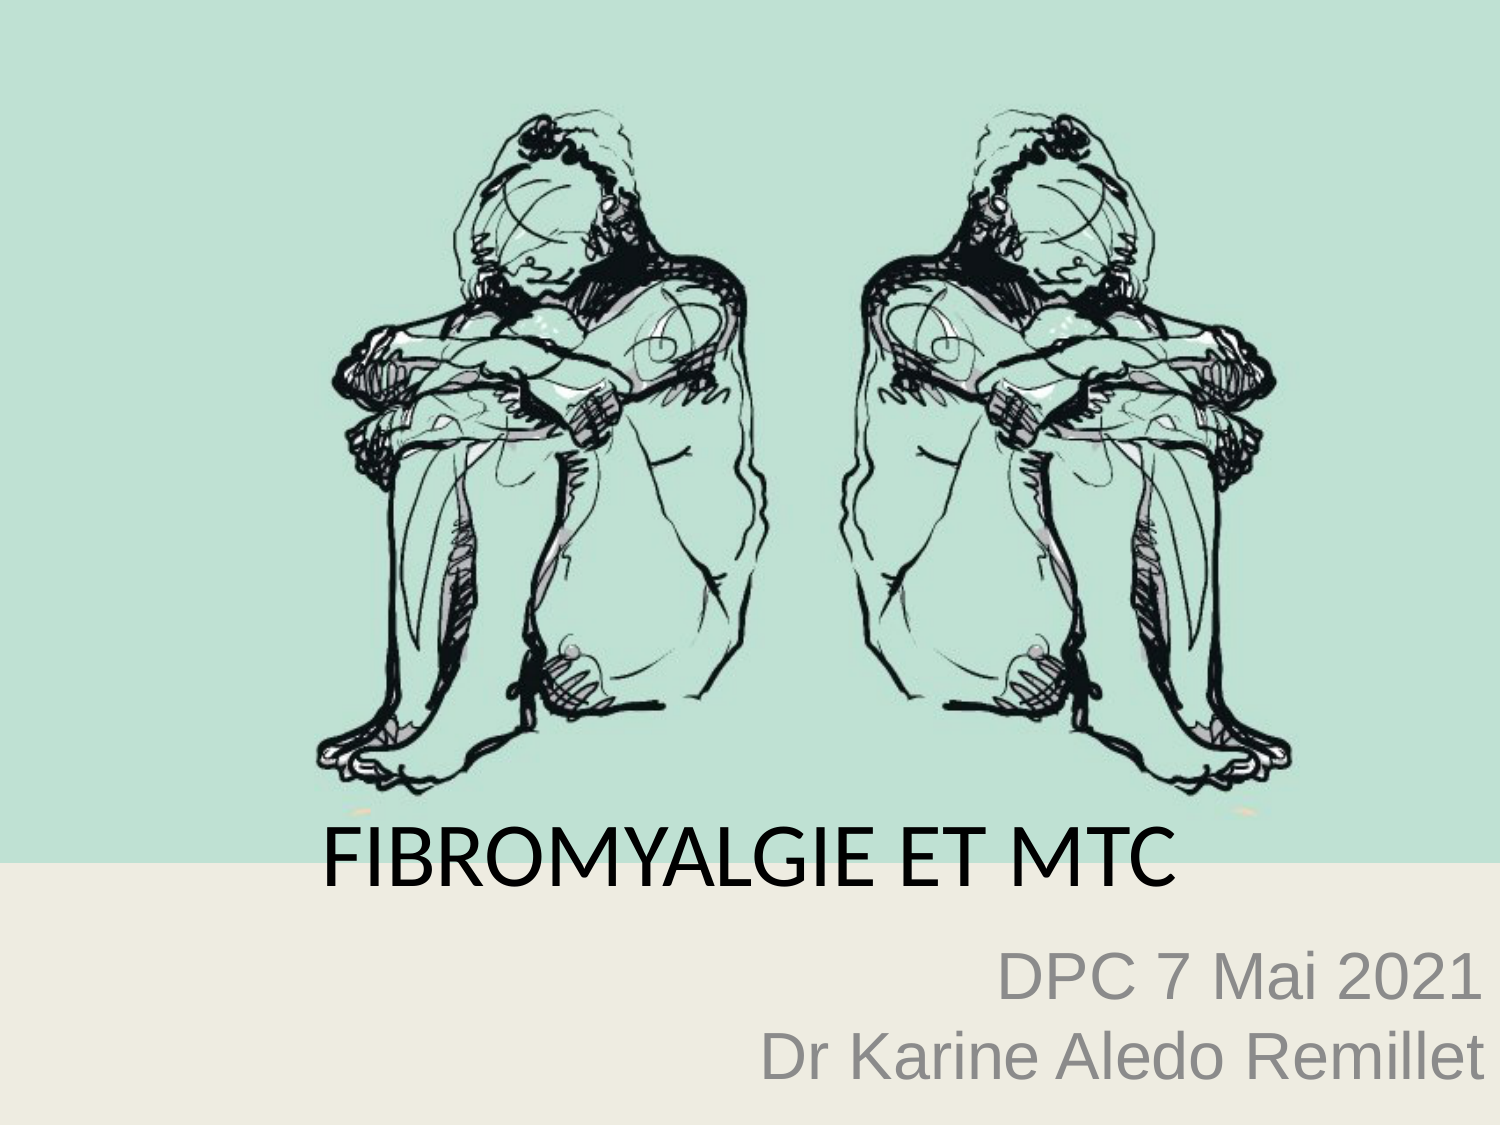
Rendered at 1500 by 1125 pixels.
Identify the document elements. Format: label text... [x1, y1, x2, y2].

subtitle DPC 7 Mai 2021 Dr Karine Aledo Remillet [450, 924, 1500, 1125]
picture [0, 0, 1500, 863]
title FIBROMYALGIE ET MTC [112, 872, 1388, 1029]
